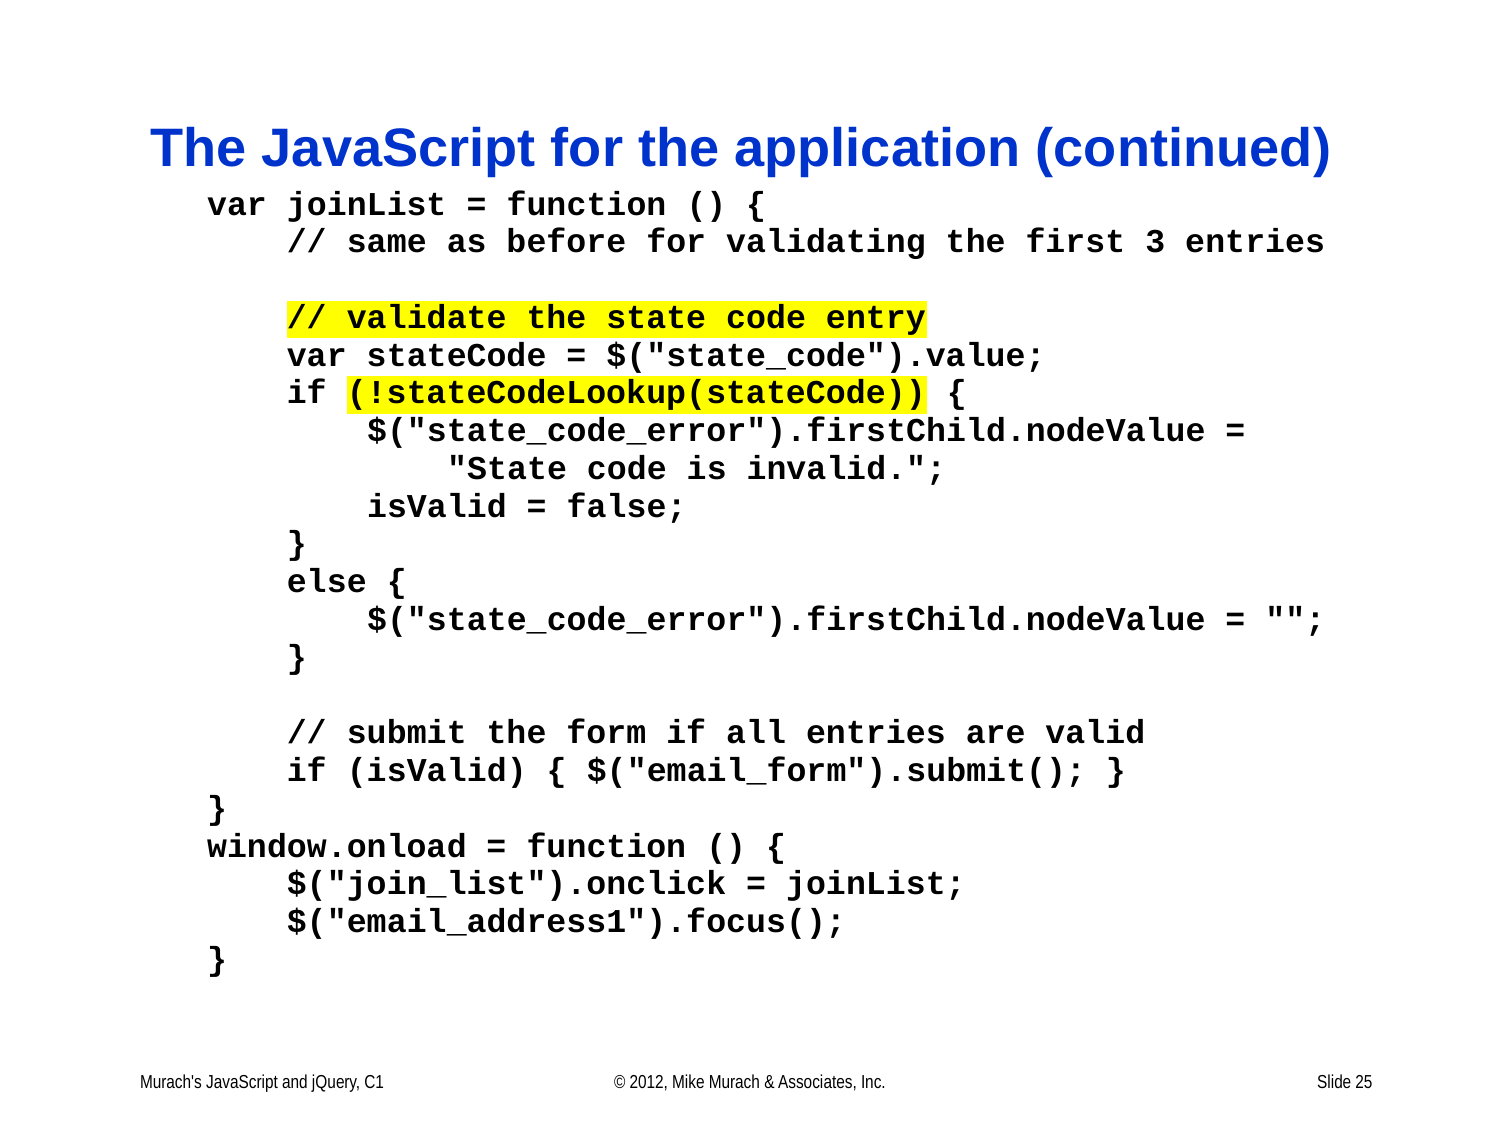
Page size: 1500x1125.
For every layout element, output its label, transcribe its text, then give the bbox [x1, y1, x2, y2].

slide_number Slide 25 [1074, 1025, 1388, 1100]
footer © 2012, Mike Murach & Associates, Inc. [474, 1025, 1025, 1100]
slide_number Murach's JavaScript and jQuery, C1 [125, 1025, 450, 1100]
title The JavaScript for the application (continued) [150, 112, 1350, 179]
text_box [149, 187, 1348, 982]
